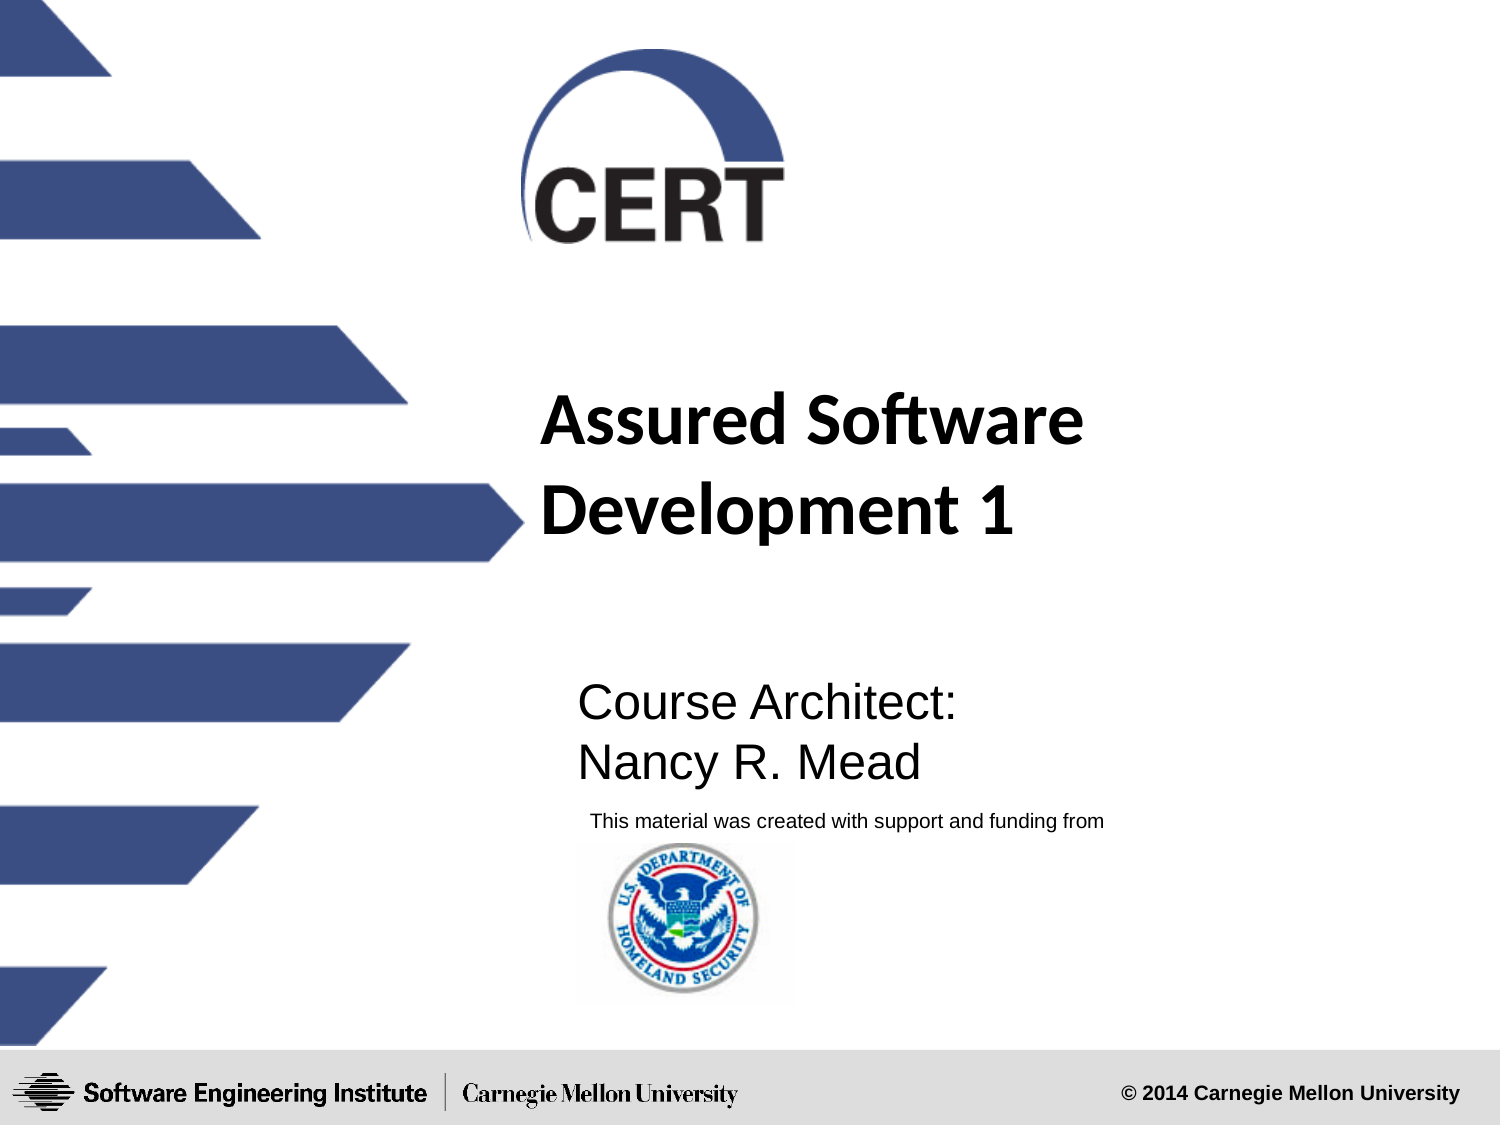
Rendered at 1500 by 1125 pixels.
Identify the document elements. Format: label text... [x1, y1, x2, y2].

text_box Course Architect: Nancy R. Mead [562, 662, 1463, 738]
picture [577, 843, 795, 1005]
picture [0, 0, 785, 1046]
picture [12, 1073, 738, 1111]
title Assured Software Development 1 [524, 362, 1426, 576]
text_box This material was created with support and funding from [575, 800, 1225, 840]
